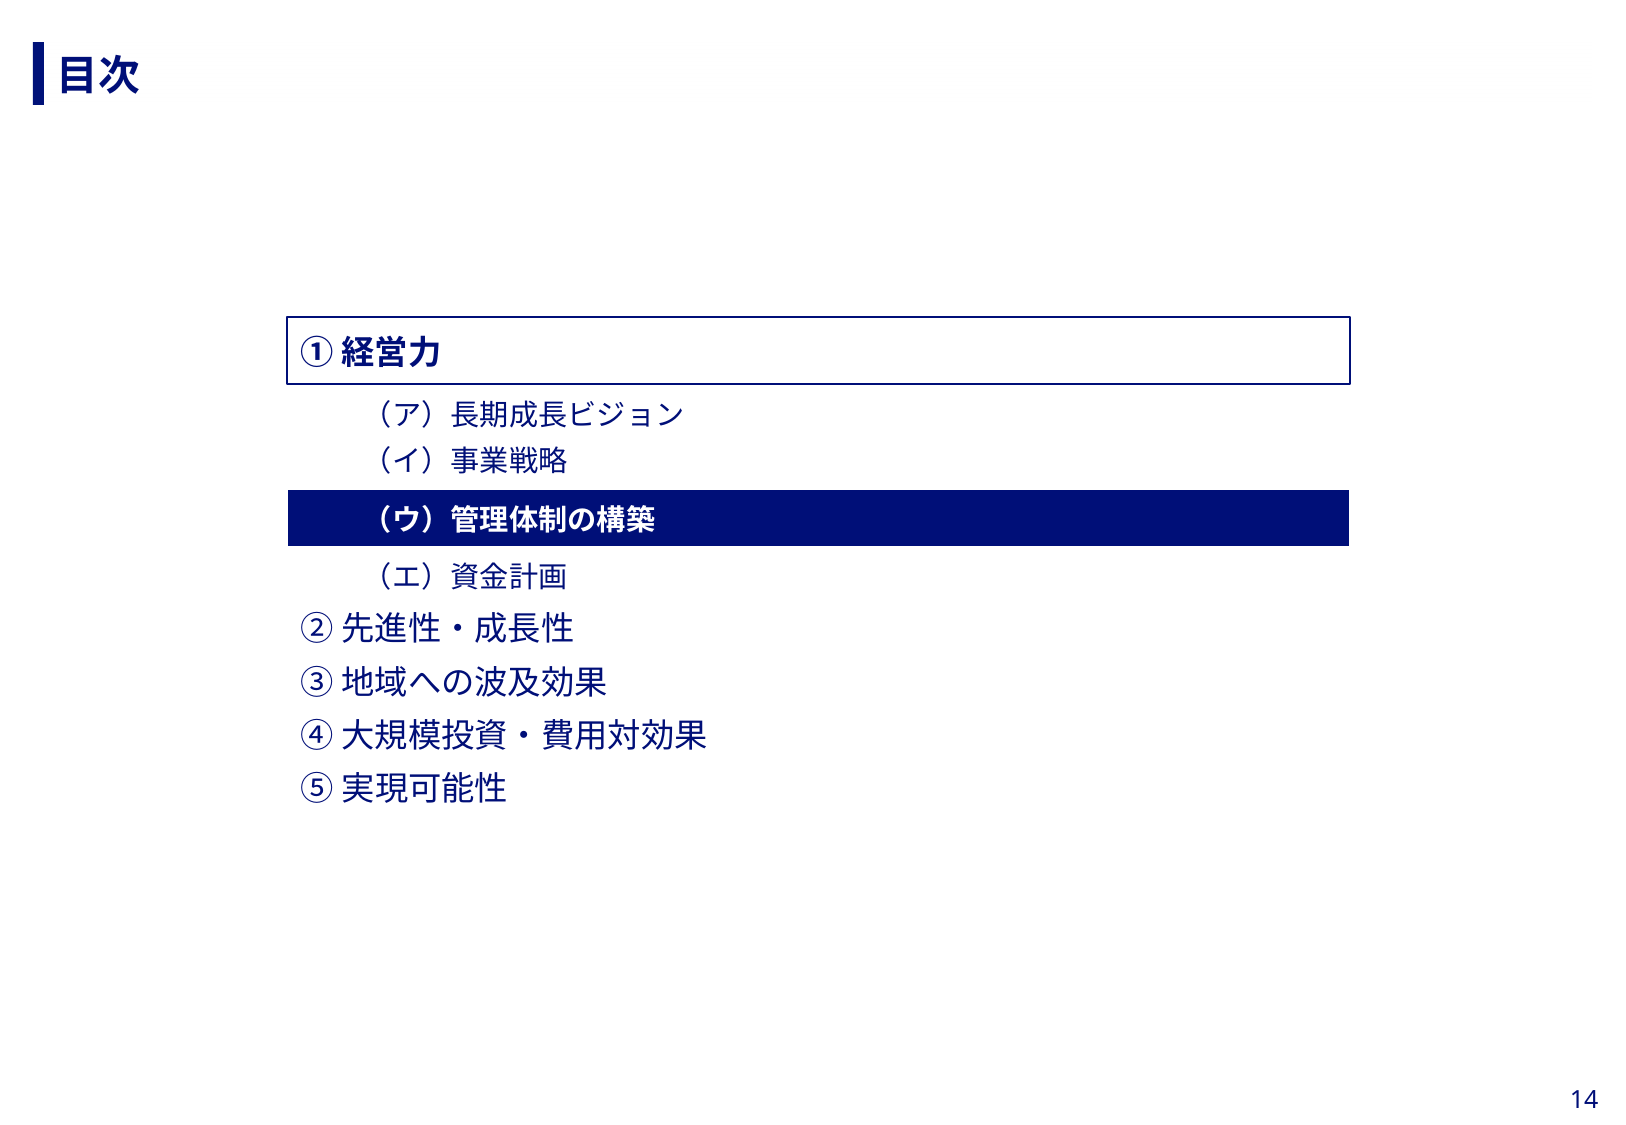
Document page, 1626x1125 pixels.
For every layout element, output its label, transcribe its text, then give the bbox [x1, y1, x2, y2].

text_box （ア）長期成長ビジョン [287, 384, 1350, 436]
text_box （イ）事業戦略 [287, 436, 1350, 489]
title 目次 [32, 42, 1592, 105]
text_box ⑤実現可能性 [287, 760, 1350, 808]
text_box ④大規模投資・費用対効果 [287, 707, 1350, 760]
text_box （エ）資金計画 [287, 547, 1350, 600]
text_box ②先進性・成長性 [287, 600, 1350, 653]
text_box ①経営力 [287, 317, 1350, 384]
text_box （ウ）管理体制の構築 [287, 489, 1350, 547]
text_box ③地域への波及効果 [287, 653, 1350, 707]
